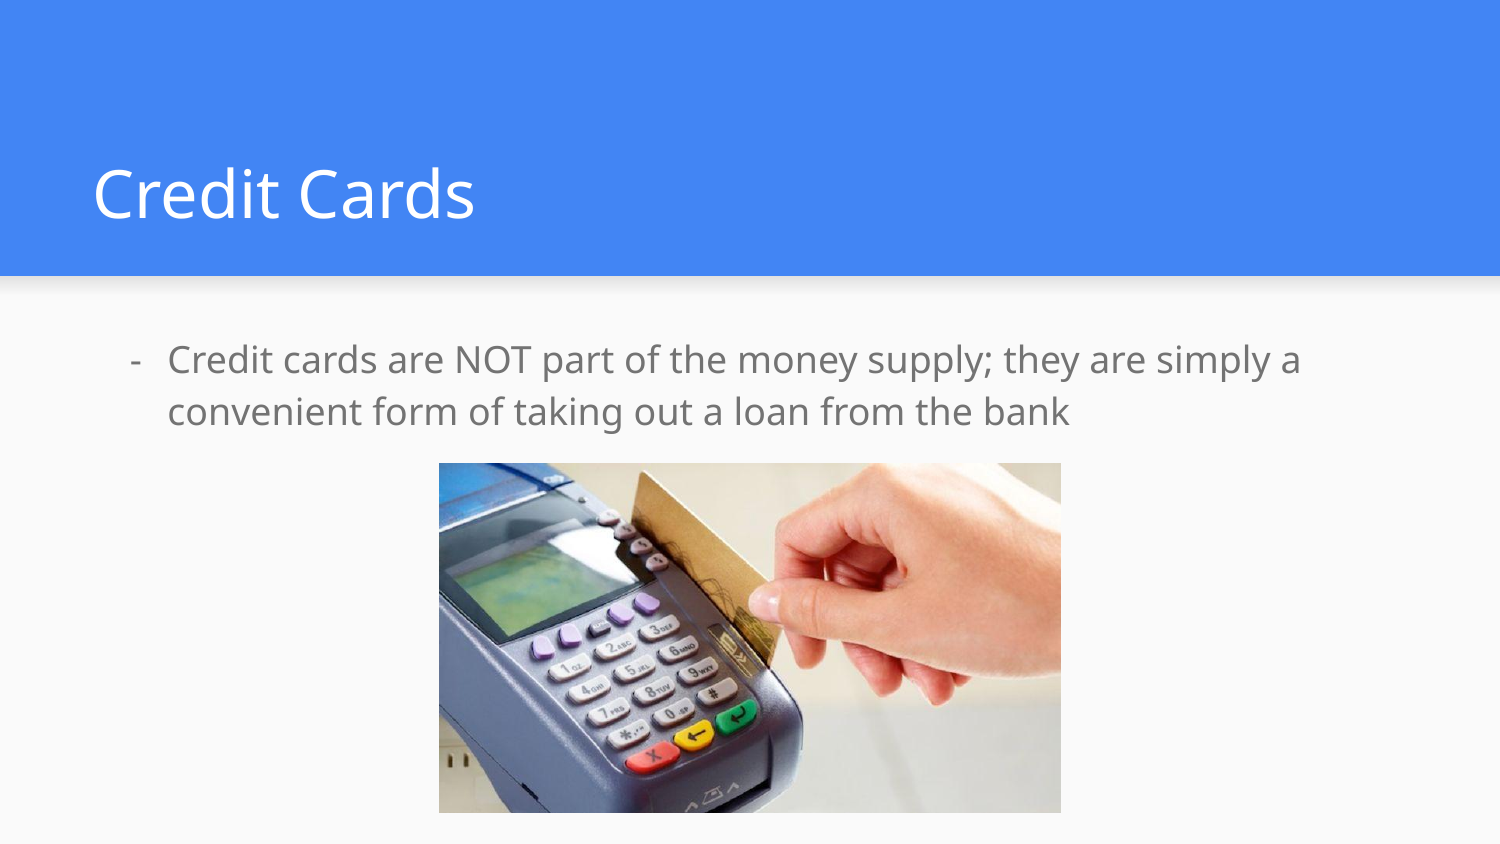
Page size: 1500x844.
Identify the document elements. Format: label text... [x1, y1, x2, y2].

picture [439, 463, 1061, 813]
title Credit Cards [77, 121, 1427, 248]
list Credit cards are NOT part of the money supply; they are simply a convenient form of taking out a loan from the bank [77, 314, 1427, 441]
